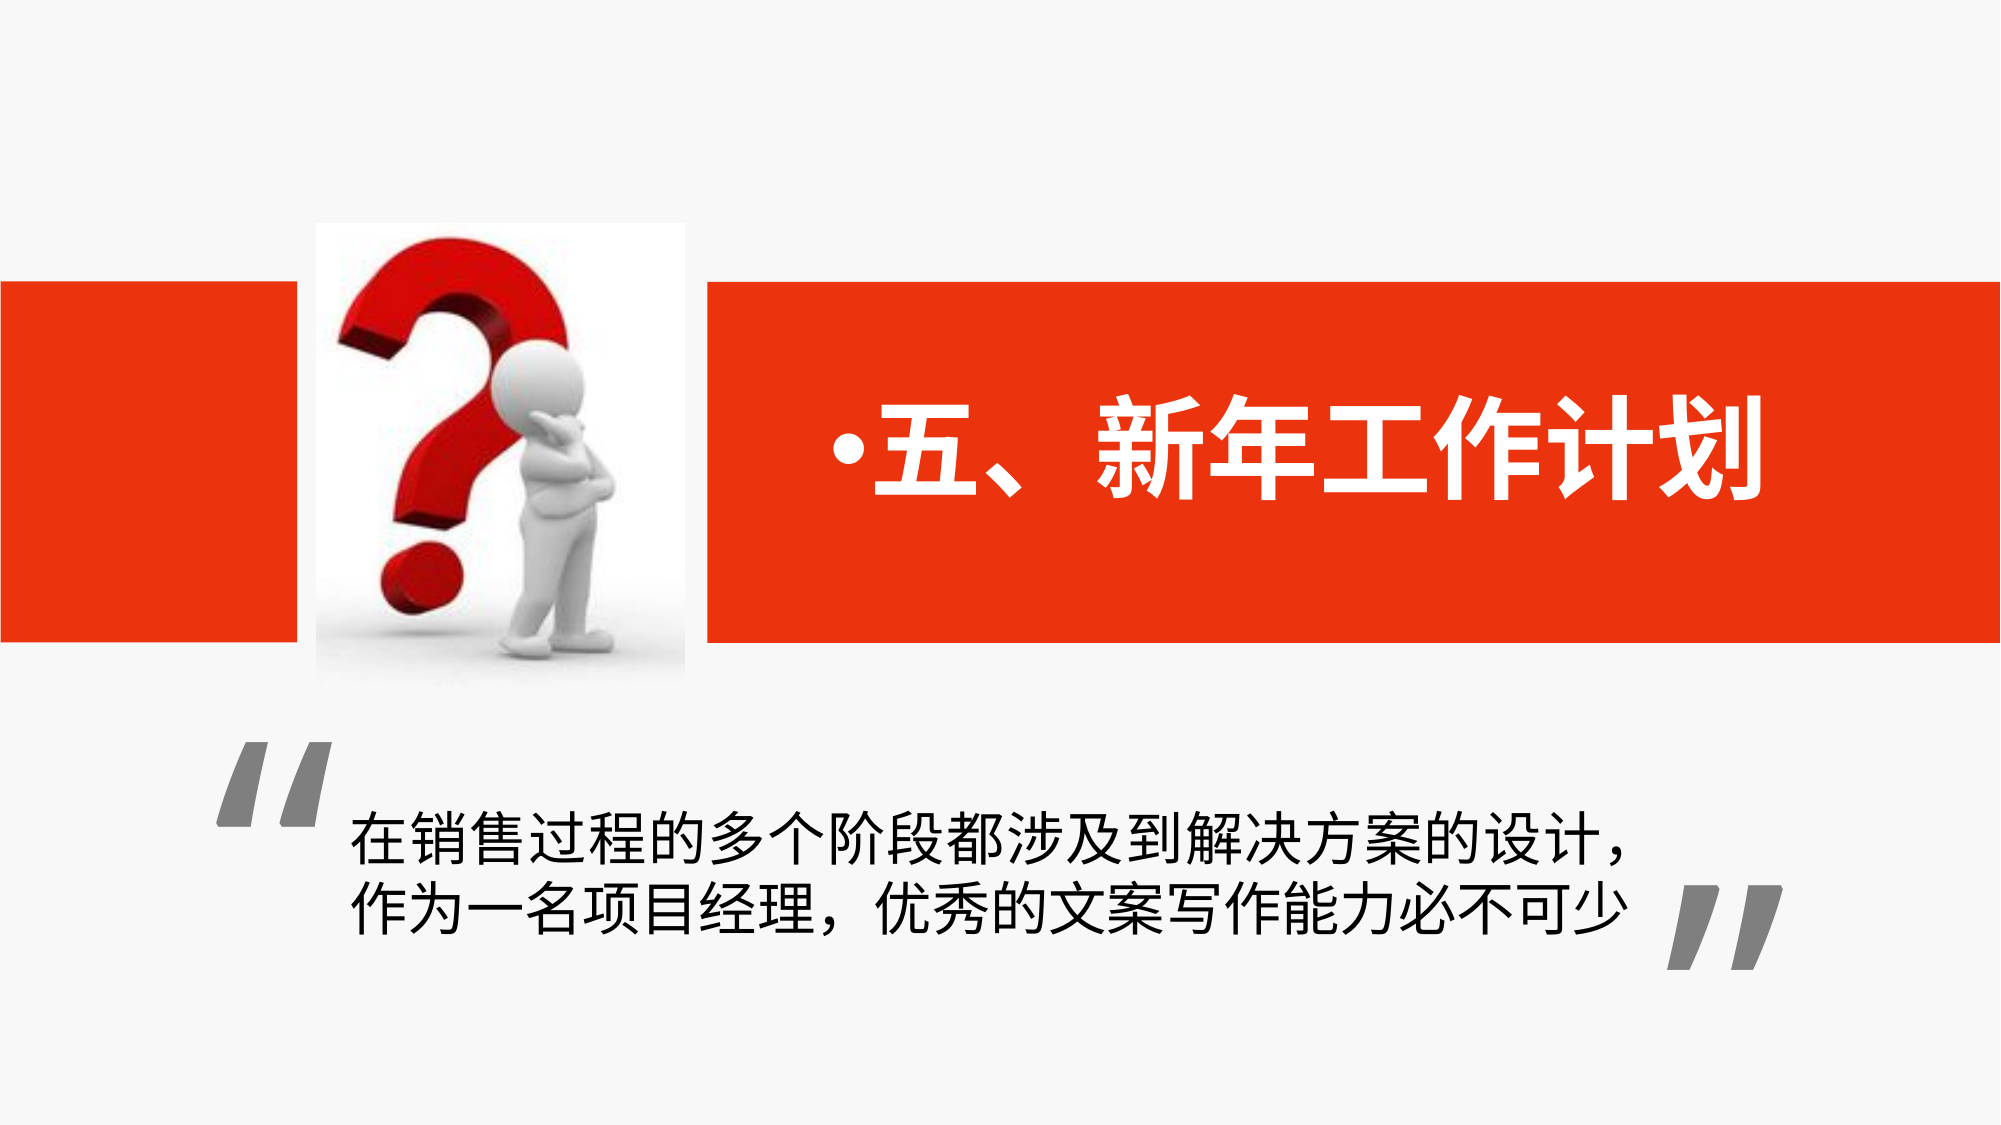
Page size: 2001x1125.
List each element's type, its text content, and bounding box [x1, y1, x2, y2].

picture [0, 0, 2001, 1125]
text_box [197, 635, 1803, 1077]
text_box [706, 281, 2000, 644]
text_box [0, 280, 298, 643]
text_box 五、新年工作计划 [815, 386, 1785, 523]
